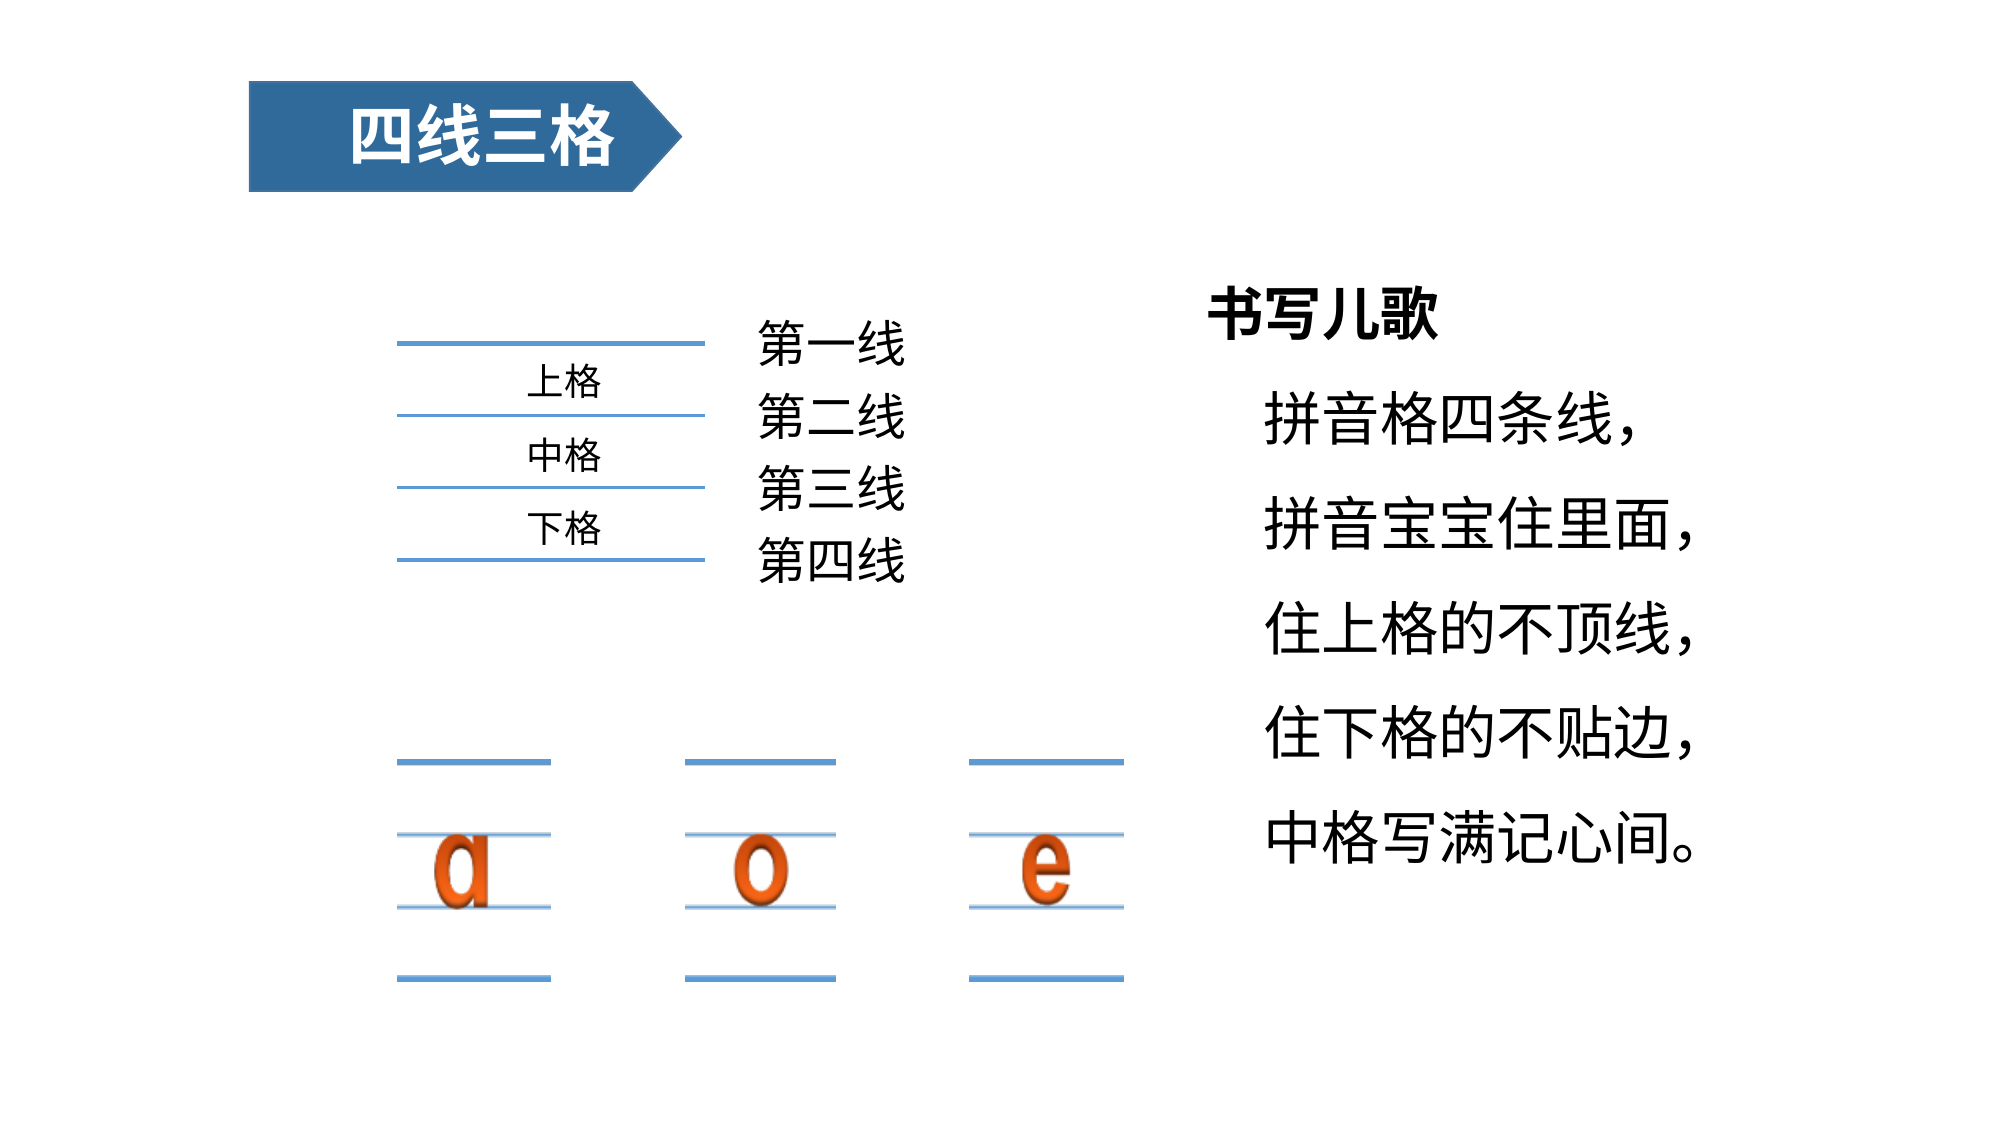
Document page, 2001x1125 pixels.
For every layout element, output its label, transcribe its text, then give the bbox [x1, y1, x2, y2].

picture [685, 759, 836, 982]
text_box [396, 305, 923, 598]
picture [397, 759, 551, 982]
text_box [249, 82, 644, 191]
text_box [651, 103, 682, 170]
text_box 书写儿歌 拼音格四条线， 拼音宝宝住里面， 住上格的不顶线， 住下格的不贴边， 中格写满记心间。 [1190, 234, 1750, 879]
picture [969, 759, 1124, 982]
text_box 四线三格 [334, 95, 651, 178]
